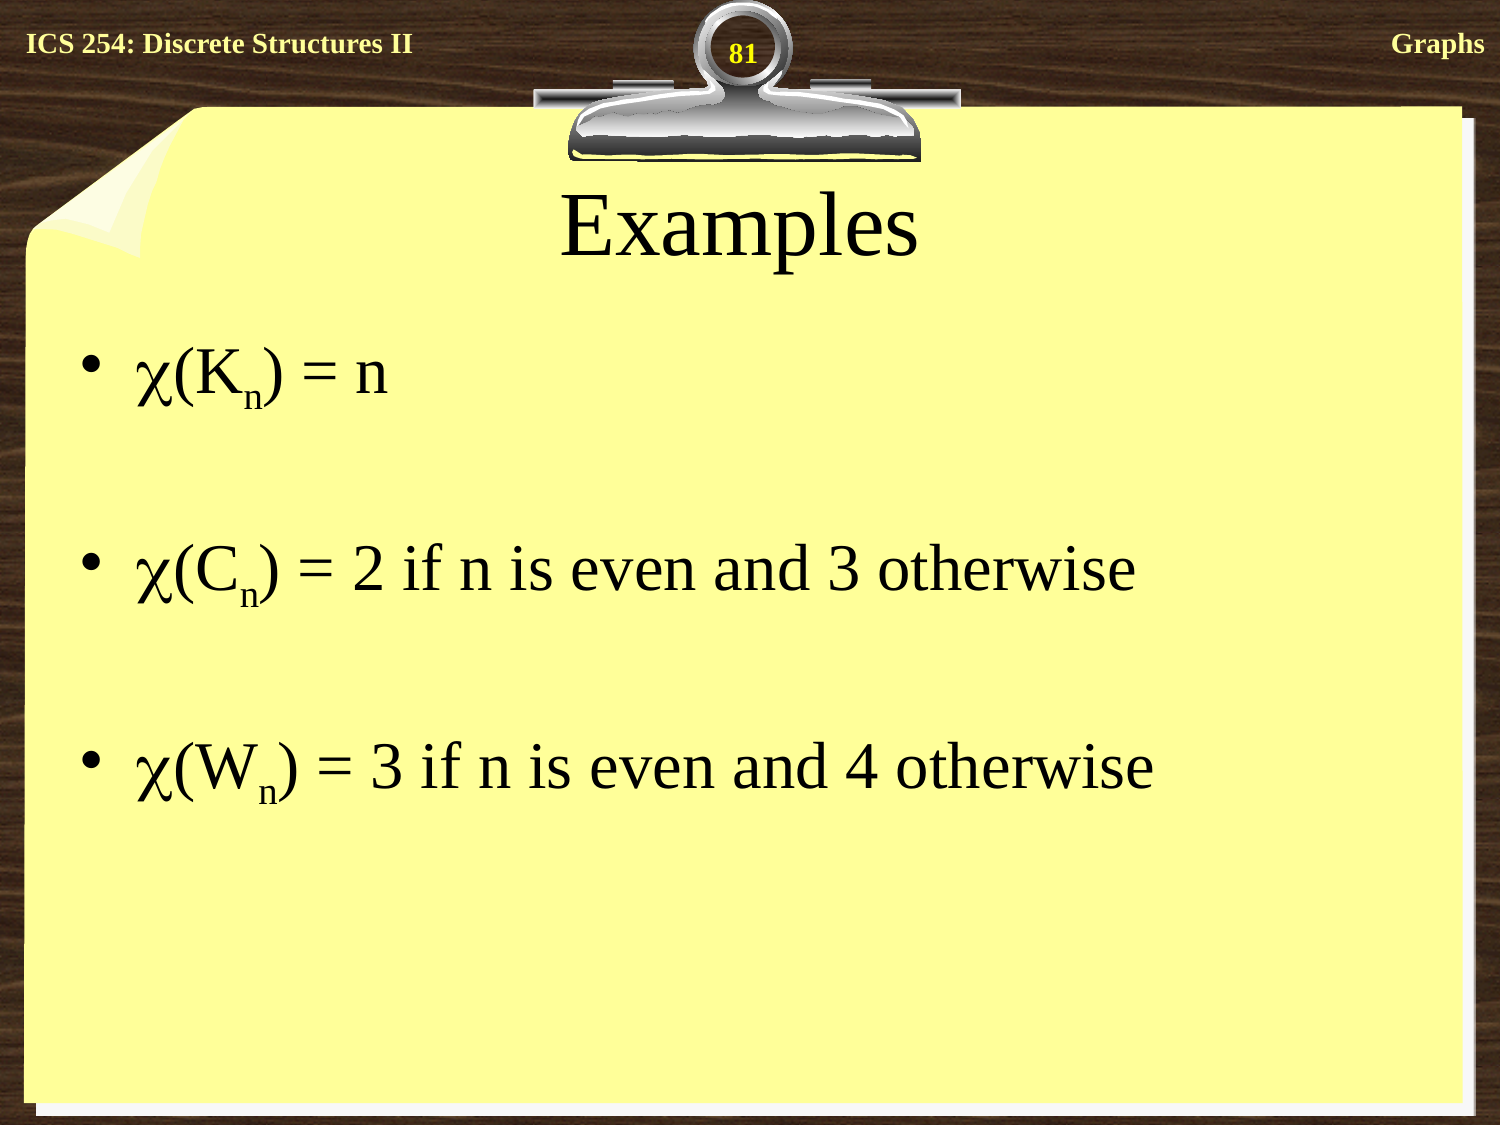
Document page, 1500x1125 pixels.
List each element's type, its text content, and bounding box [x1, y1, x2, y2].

list (Kn) = n (Cn) = 2 if n is even and 3 otherwise (Wn) = 3 if n is even and 4 otherwise [64, 318, 1405, 975]
slide_number 81 [394, 18, 774, 84]
picture [673, 84, 708, 89]
picture [0, 0, 1500, 1125]
title Examples [77, 125, 1403, 313]
